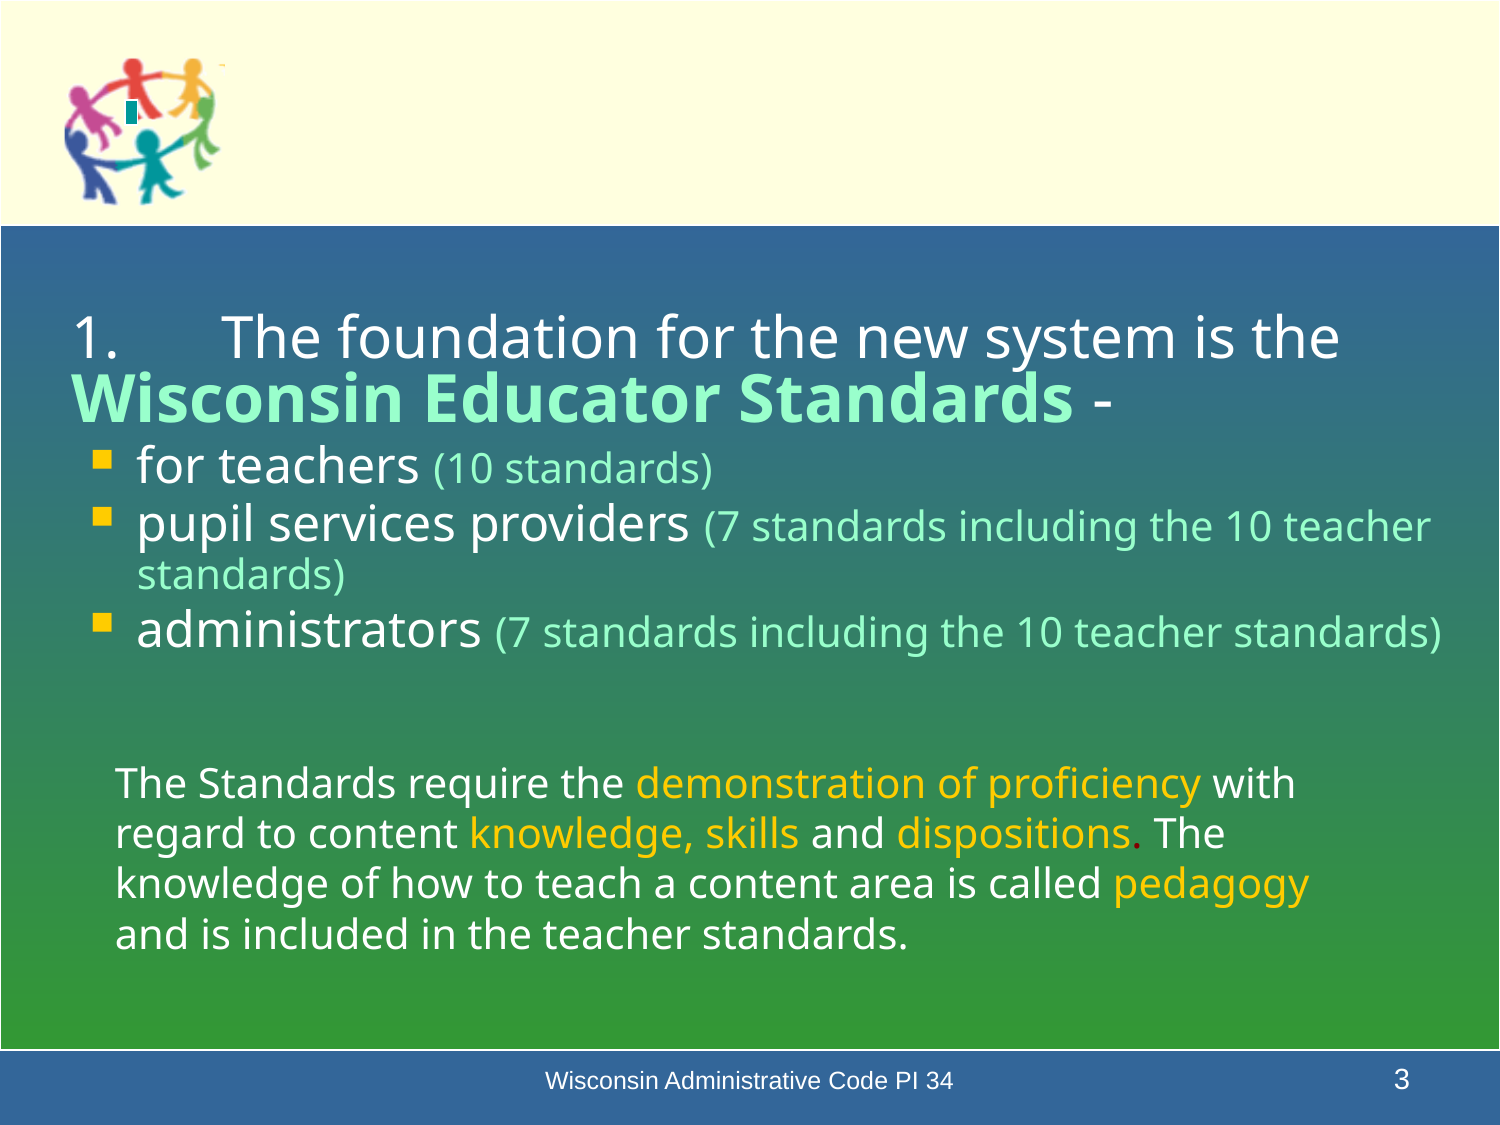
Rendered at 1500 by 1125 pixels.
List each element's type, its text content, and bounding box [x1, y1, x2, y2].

text_box [0, 688, 1500, 1050]
text_box [0, 224, 1500, 299]
picture [50, 37, 225, 212]
slide_number 3 [1074, 1050, 1426, 1103]
list 1. The foundation for the new system is the Wisconsin Educator Standards - for teachers (10 standards) pupil services providers (7 standards including the 10 teacher standards) administrators (7 standards including the 10 teacher standards) [0, 299, 1500, 688]
footer Wisconsin Administrative Code PI 34 [512, 1050, 988, 1103]
text_box The Standards require the demonstration of proficiency with regard to content knowledge, skills and dispositions. The knowledge of how to teach a content area is called pedagogy and is included in the teacher standards. [99, 749, 1400, 965]
